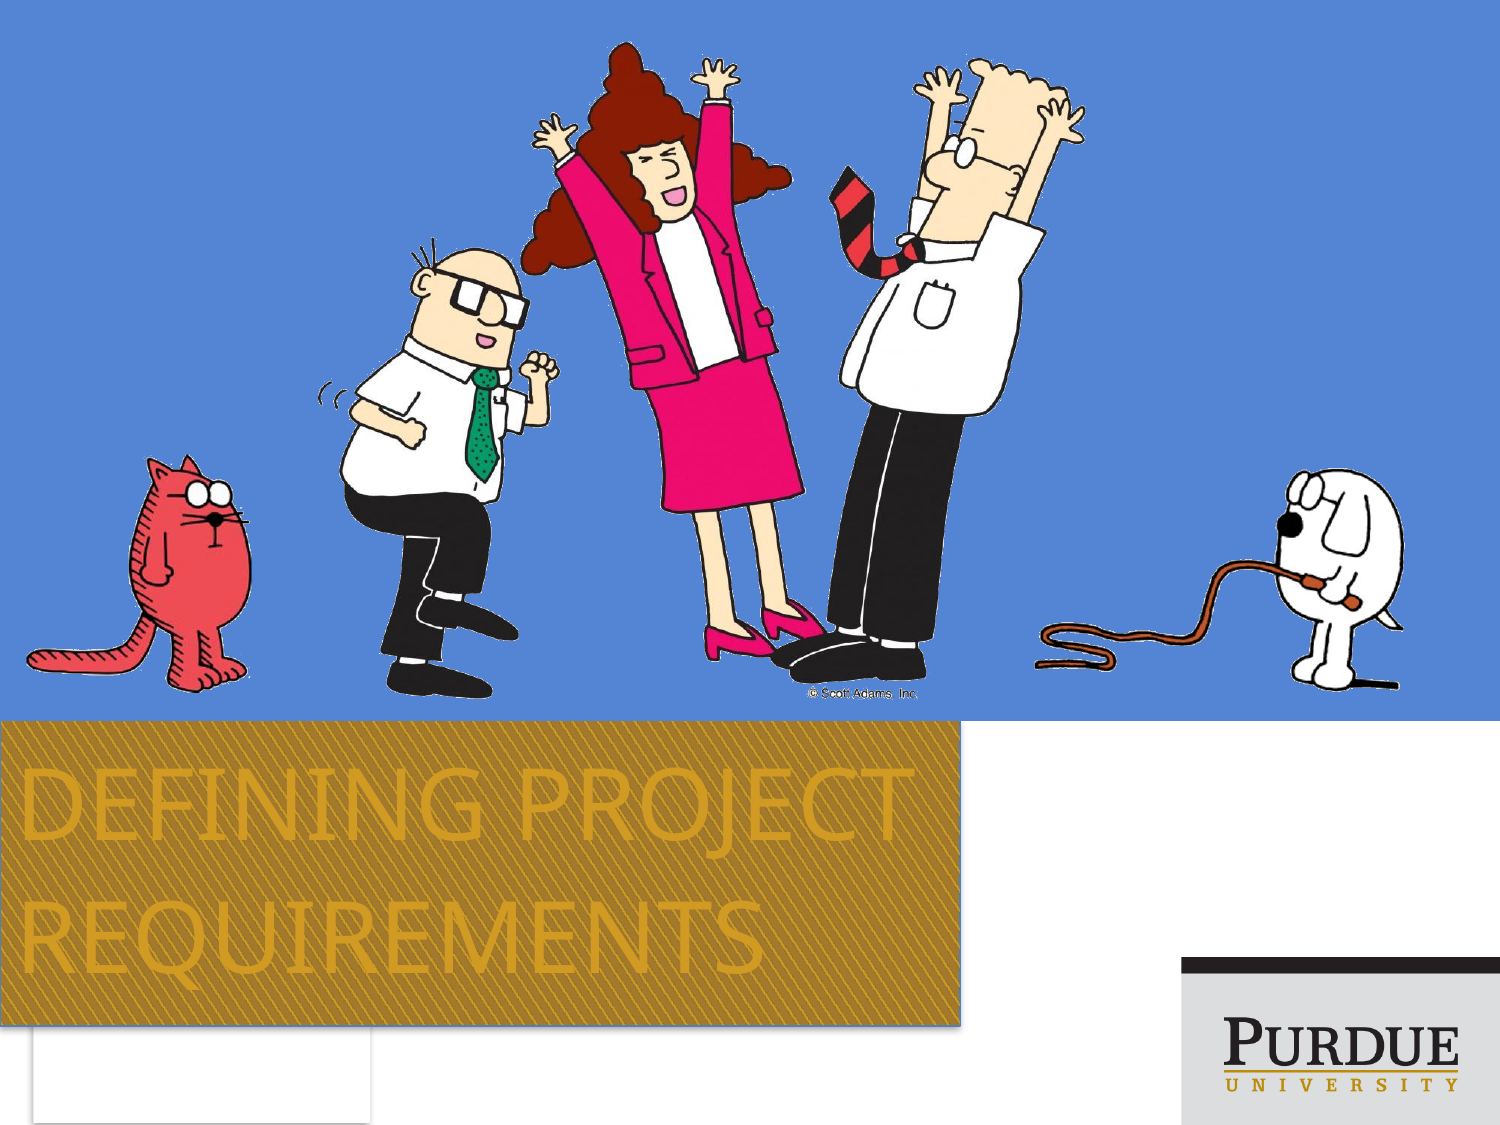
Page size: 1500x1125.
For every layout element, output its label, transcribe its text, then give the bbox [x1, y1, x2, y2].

title Defining Project Requirements [0, 729, 1085, 1026]
picture [0, 0, 1500, 721]
picture [1181, 957, 1500, 1125]
